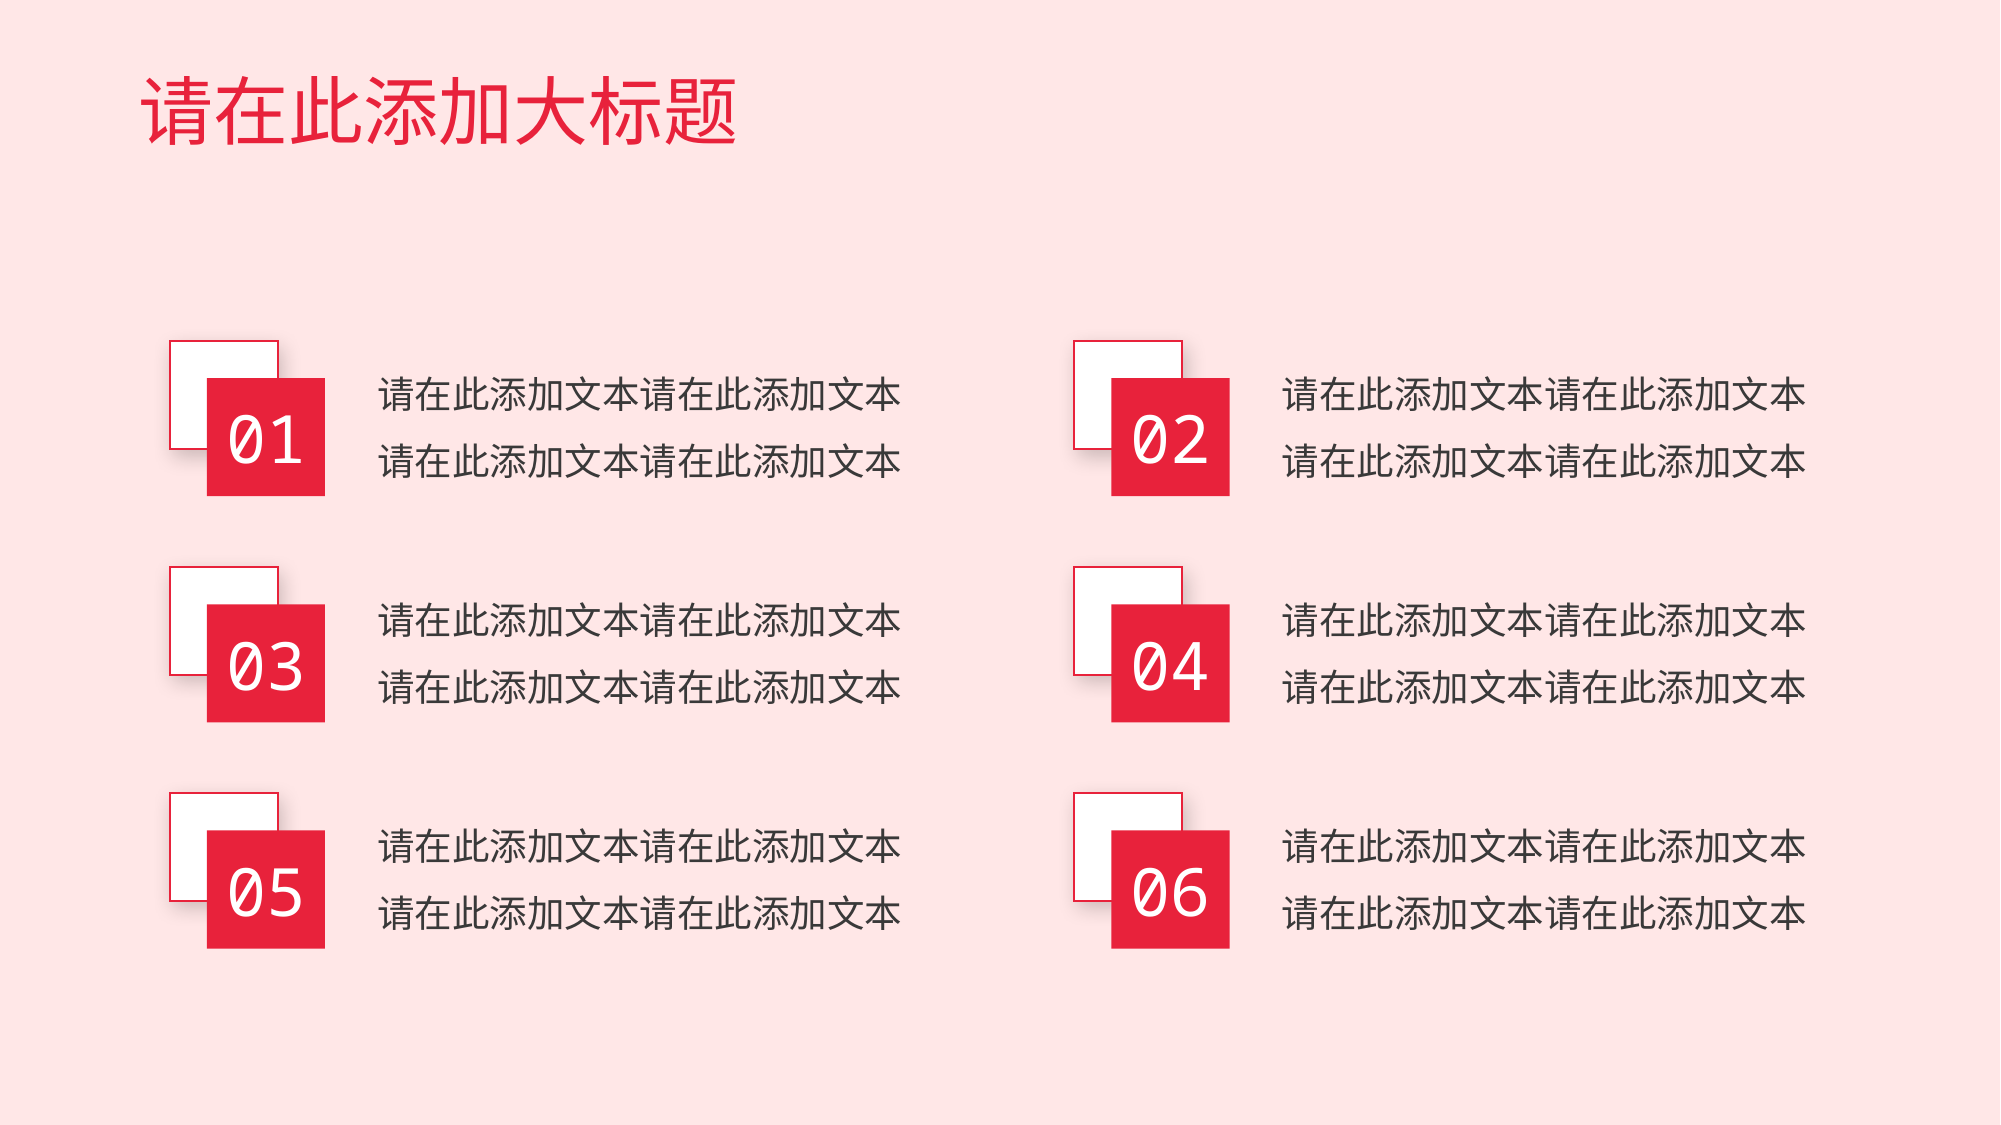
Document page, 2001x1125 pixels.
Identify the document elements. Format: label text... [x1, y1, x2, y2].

text_box 请在此添加文本请在此添加文本请在此添加文本请在此添加文本 [362, 566, 926, 717]
text_box 请在此添加文本请在此添加文本请在此添加文本请在此添加文本 [362, 793, 926, 943]
text_box 请在此添加文本请在此添加文本请在此添加文本请在此添加文本 [1266, 793, 1831, 943]
text_box 请在此添加文本请在此添加文本请在此添加文本请在此添加文本 [362, 340, 926, 491]
text_box [169, 566, 279, 676]
text_box 06 [1110, 829, 1231, 950]
text_box 04 [1110, 603, 1231, 723]
text_box [169, 340, 279, 450]
text_box 05 [206, 829, 326, 950]
text_box [1073, 566, 1183, 676]
title 请在此添加大标题 [123, 45, 1552, 185]
text_box 03 [206, 603, 326, 723]
text_box 02 [1110, 377, 1231, 497]
text_box 请在此添加文本请在此添加文本请在此添加文本请在此添加文本 [1266, 340, 1831, 491]
text_box 请在此添加文本请在此添加文本请在此添加文本请在此添加文本 [1266, 566, 1831, 717]
text_box [1073, 792, 1183, 902]
text_box 01 [206, 377, 326, 497]
text_box [169, 792, 279, 902]
text_box [1073, 340, 1183, 450]
